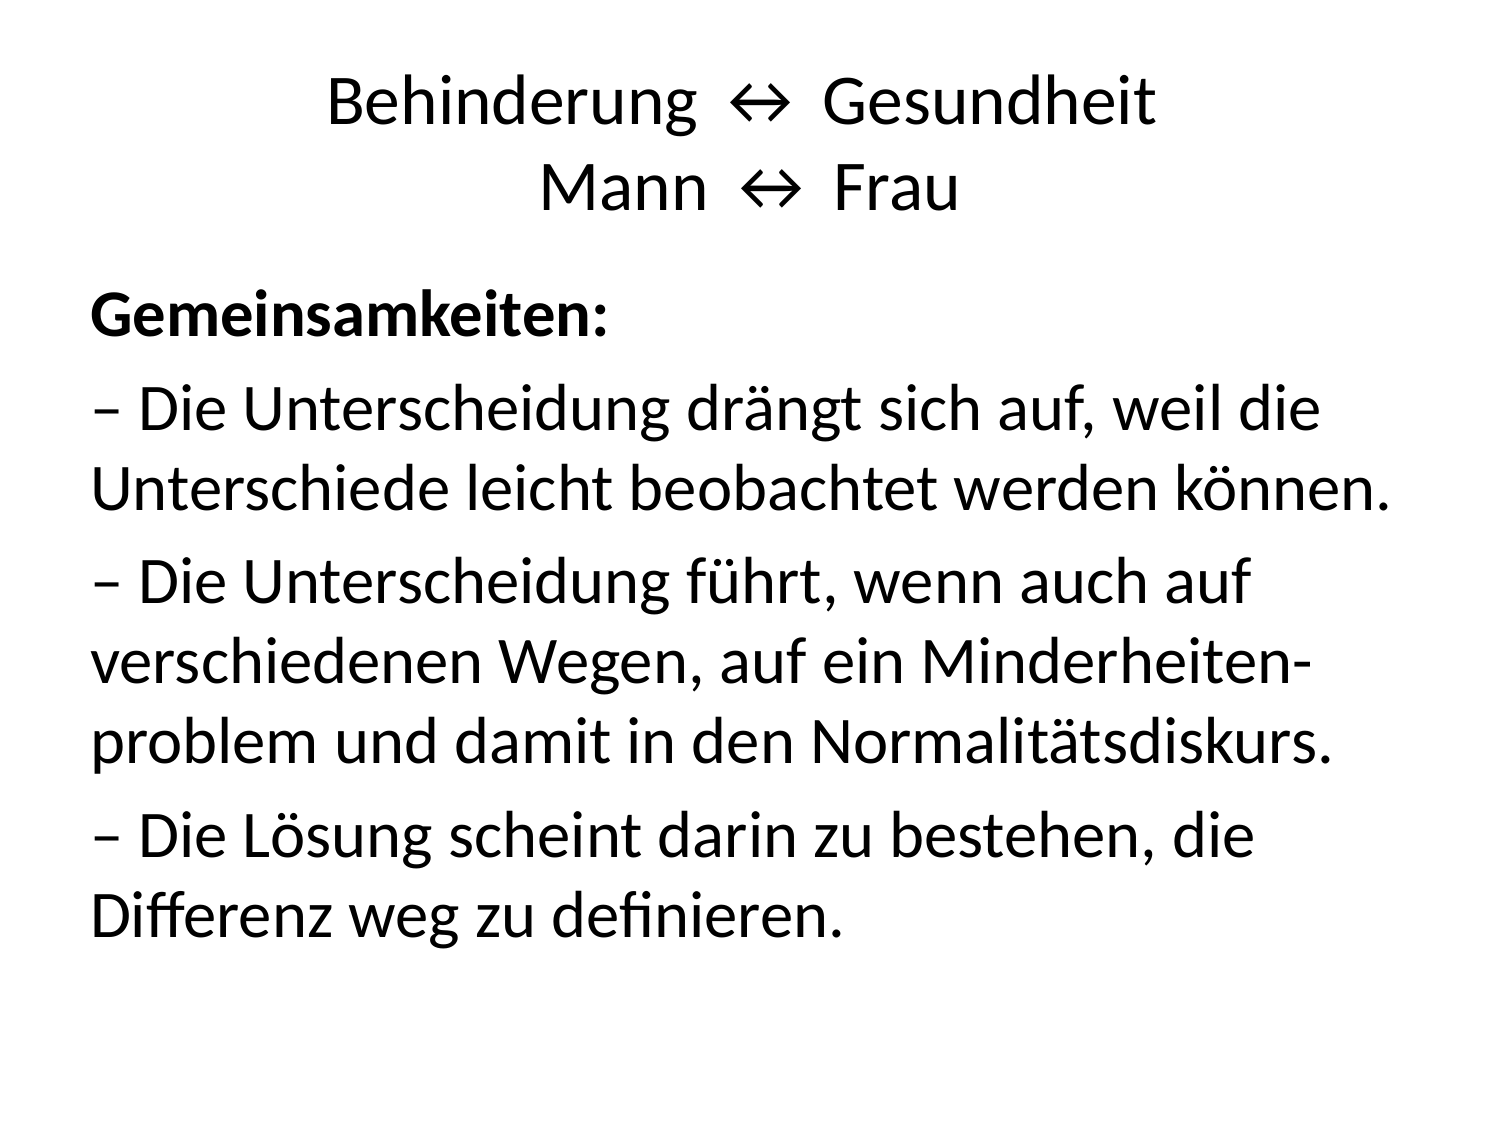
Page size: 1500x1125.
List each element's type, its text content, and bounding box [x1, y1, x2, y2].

list Gemeinsamkeiten: – Die Unterscheidung drängt sich auf, weil die Unterschiede leicht beobachtet werden können. – Die Unterscheidung führt, wenn auch auf verschiedenen Wegen, auf ein Minderheiten-problem und damit in den Normalitätsdiskurs. – Die Lösung scheint darin zu bestehen, die Differenz weg zu definieren. [75, 262, 1425, 1005]
title Behinderung ↔ Gesundheit Mann ↔ Frau [75, 45, 1425, 233]
